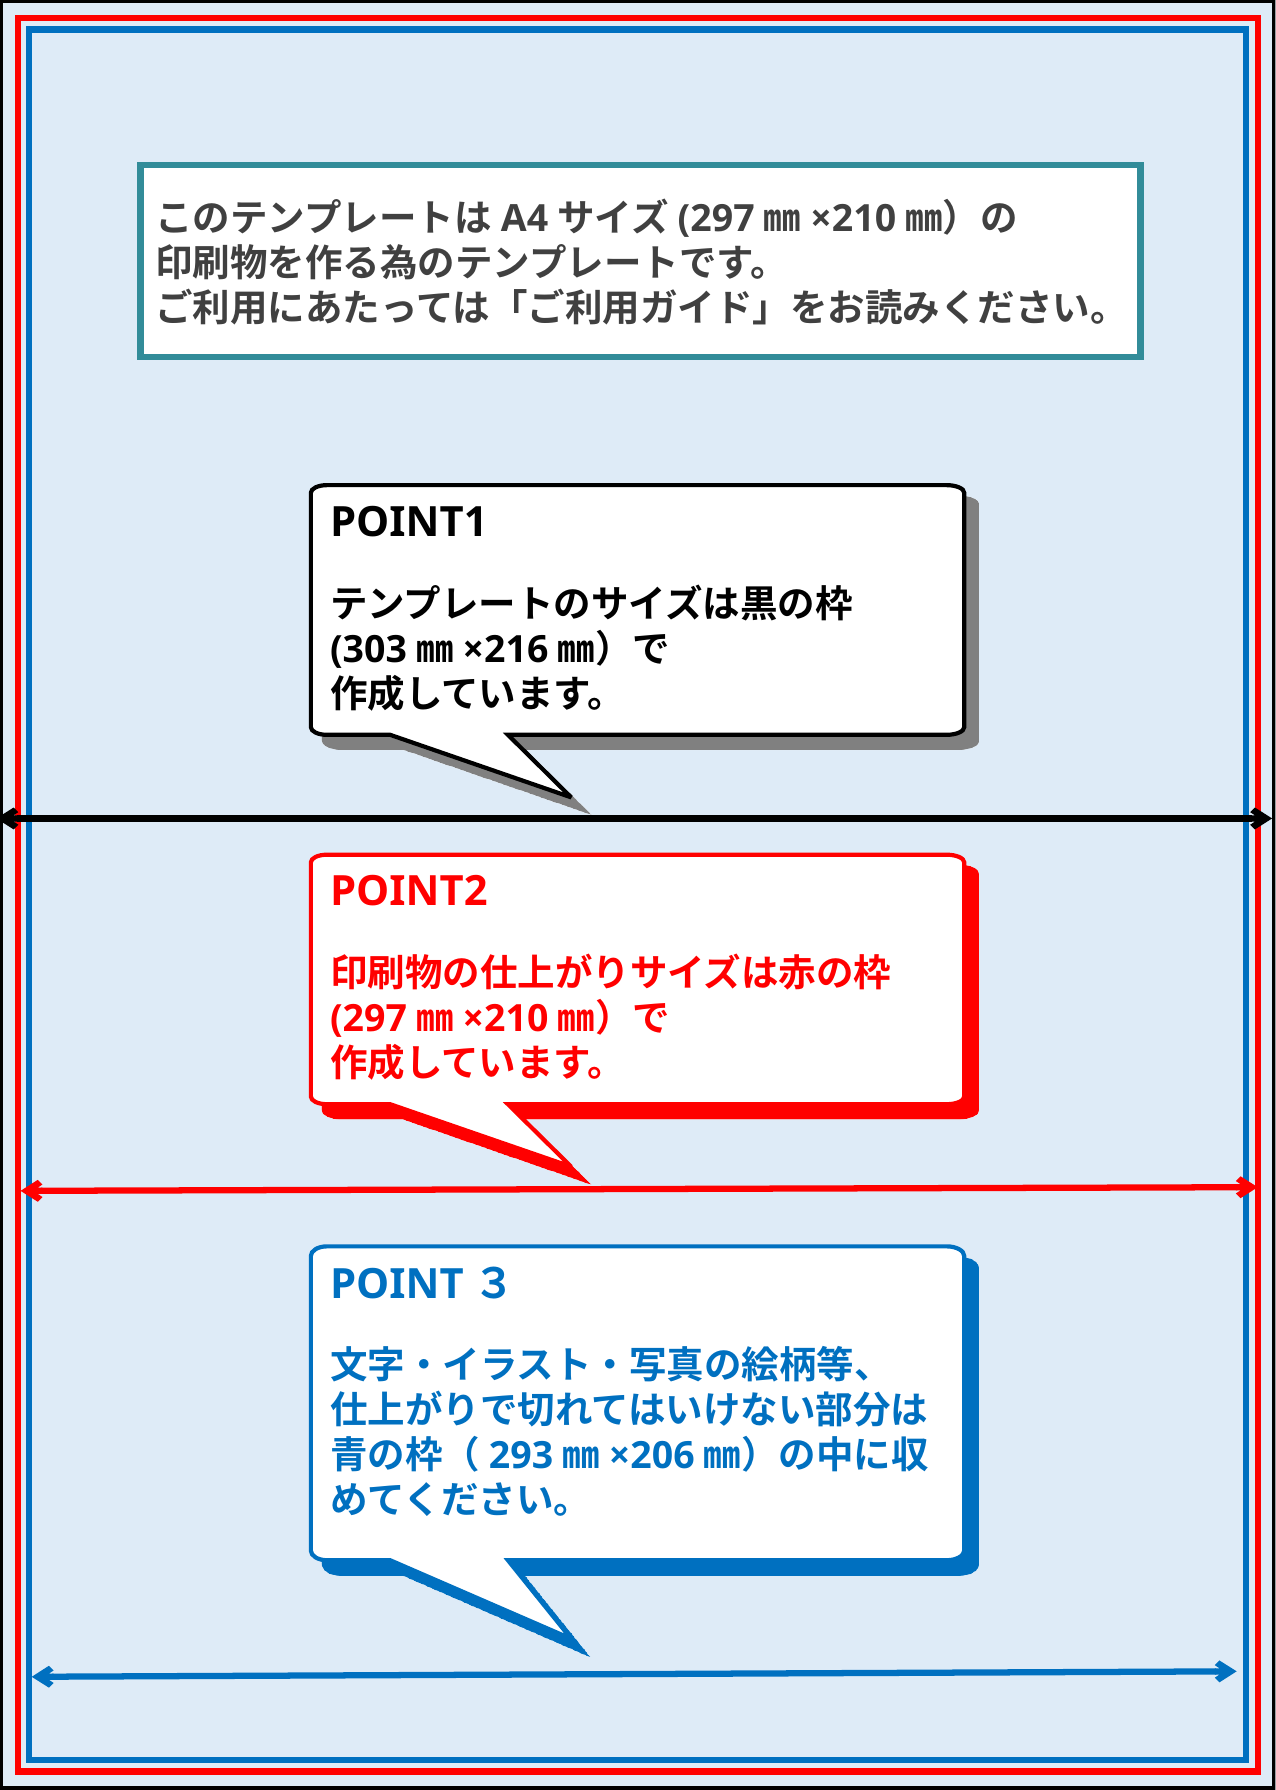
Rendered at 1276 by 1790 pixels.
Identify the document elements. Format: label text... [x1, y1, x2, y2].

text_box このテンプレートはA4サイズ(297㎜×210㎜）の 印刷物を作る為のテンプレートです。 ご利用にあたっては「ご利用ガイド」をお読みください。 [140, 164, 1142, 358]
text_box [28, 822, 1247, 1187]
text_box [0, 0, 1276, 1790]
text_box [28, 28, 1247, 815]
text_box POINT2 印刷物の仕上がりサイズは赤の枠(297㎜×210㎜）で 作成しています。 [310, 854, 965, 1167]
text_box [17, 822, 1259, 1773]
text_box POINT３ 文字・イラスト・写真の絵柄等、 仕上がりで切れてはいけない部分は 青の枠（293㎜×206㎜）の中に収めてください。 [310, 1246, 965, 1639]
text_box POINT1 テンプレートのサイズは黒の枠 (303㎜×216㎜）で 作成しています。 [310, 485, 965, 798]
text_box [17, 17, 1259, 815]
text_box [31, 1671, 1237, 1677]
text_box [28, 1191, 1247, 1761]
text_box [20, 1187, 1258, 1191]
